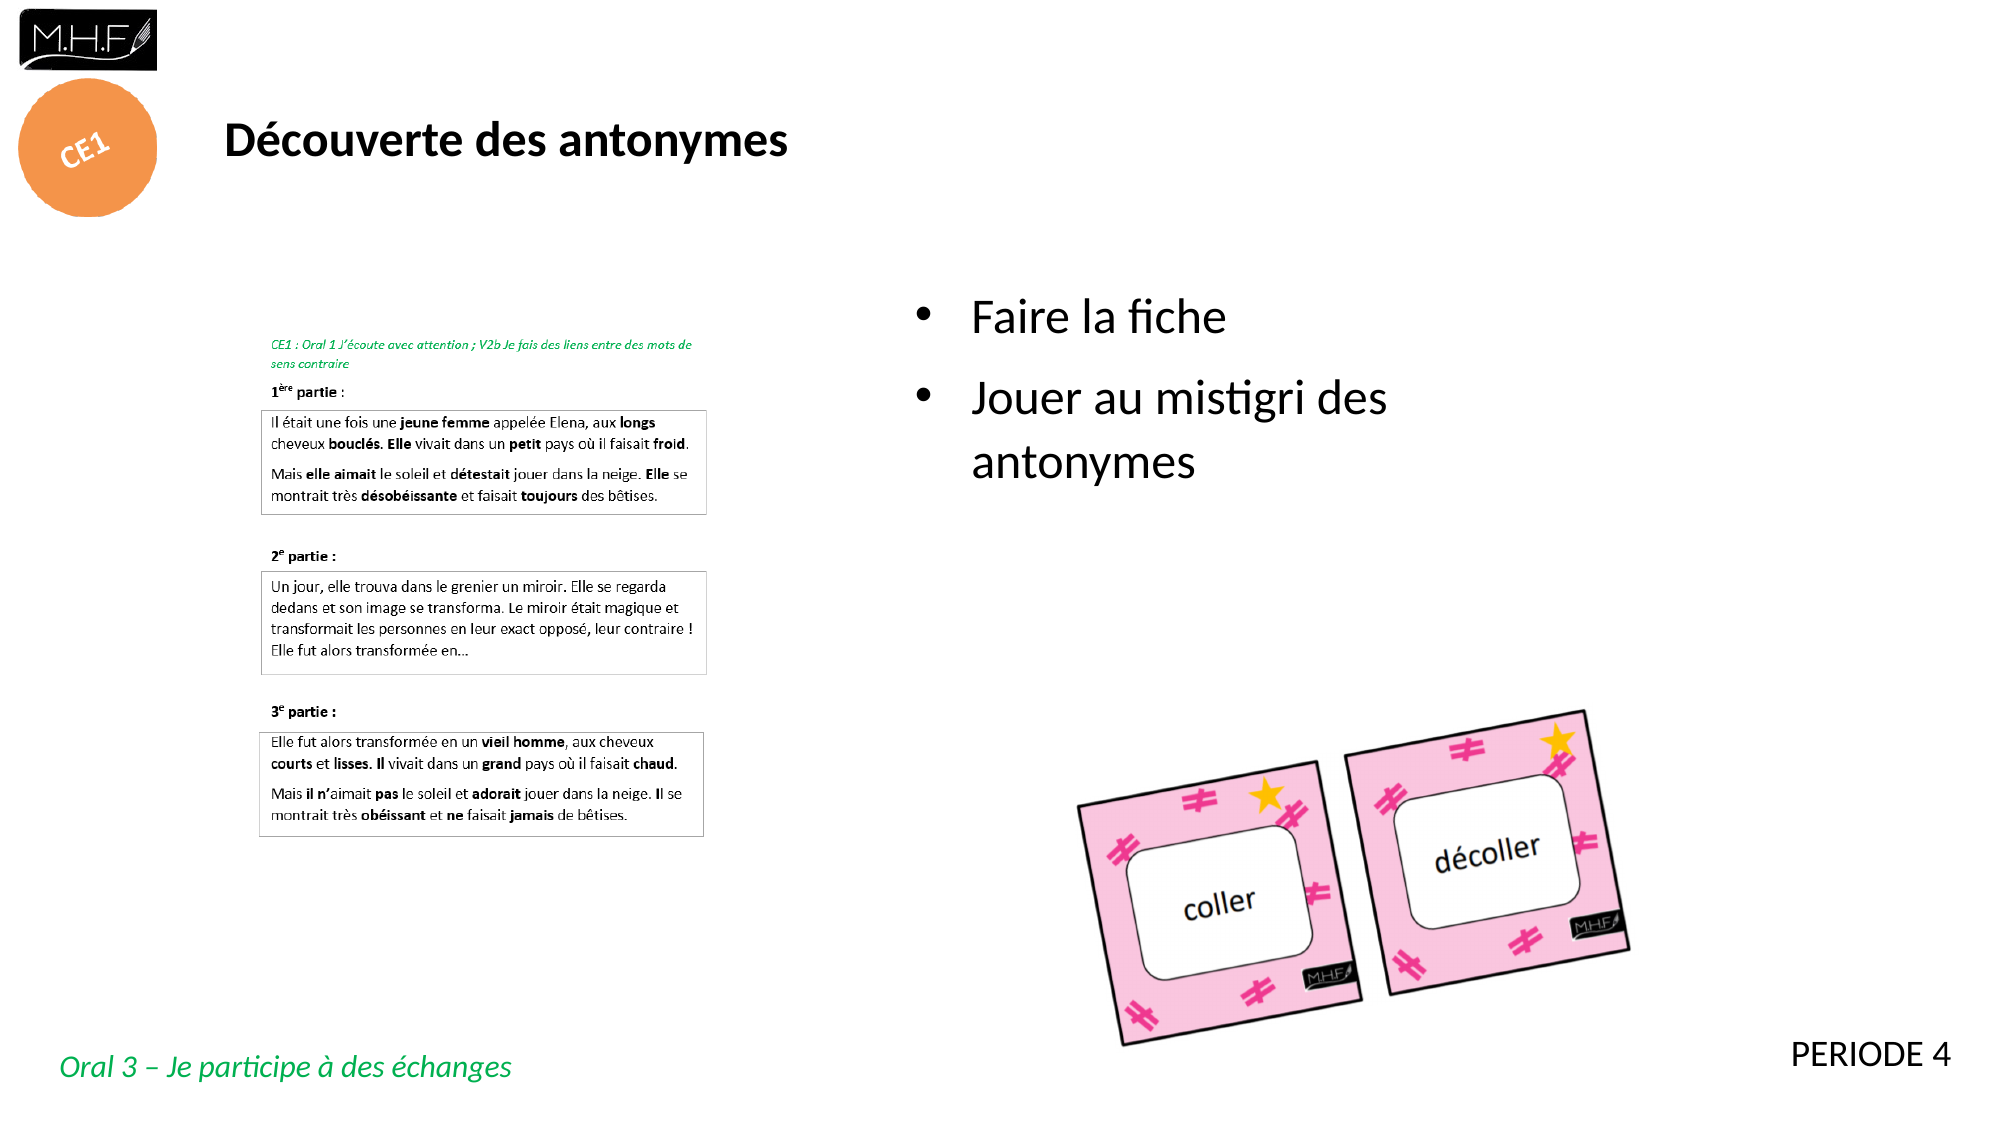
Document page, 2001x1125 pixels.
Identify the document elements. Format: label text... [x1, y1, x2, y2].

picture [18, 78, 157, 218]
picture [253, 333, 713, 845]
text_box Oral 3 – Je participe à des échanges [44, 1038, 1346, 1092]
text_box PERIODE 4 [1362, 1021, 1967, 1082]
picture [1070, 703, 1638, 1053]
picture [16, 7, 157, 74]
text_box Découverte des antonymes [209, 99, 1011, 174]
text_box Faire la fiche Jouer au mistigri des antonymes [900, 271, 1432, 496]
